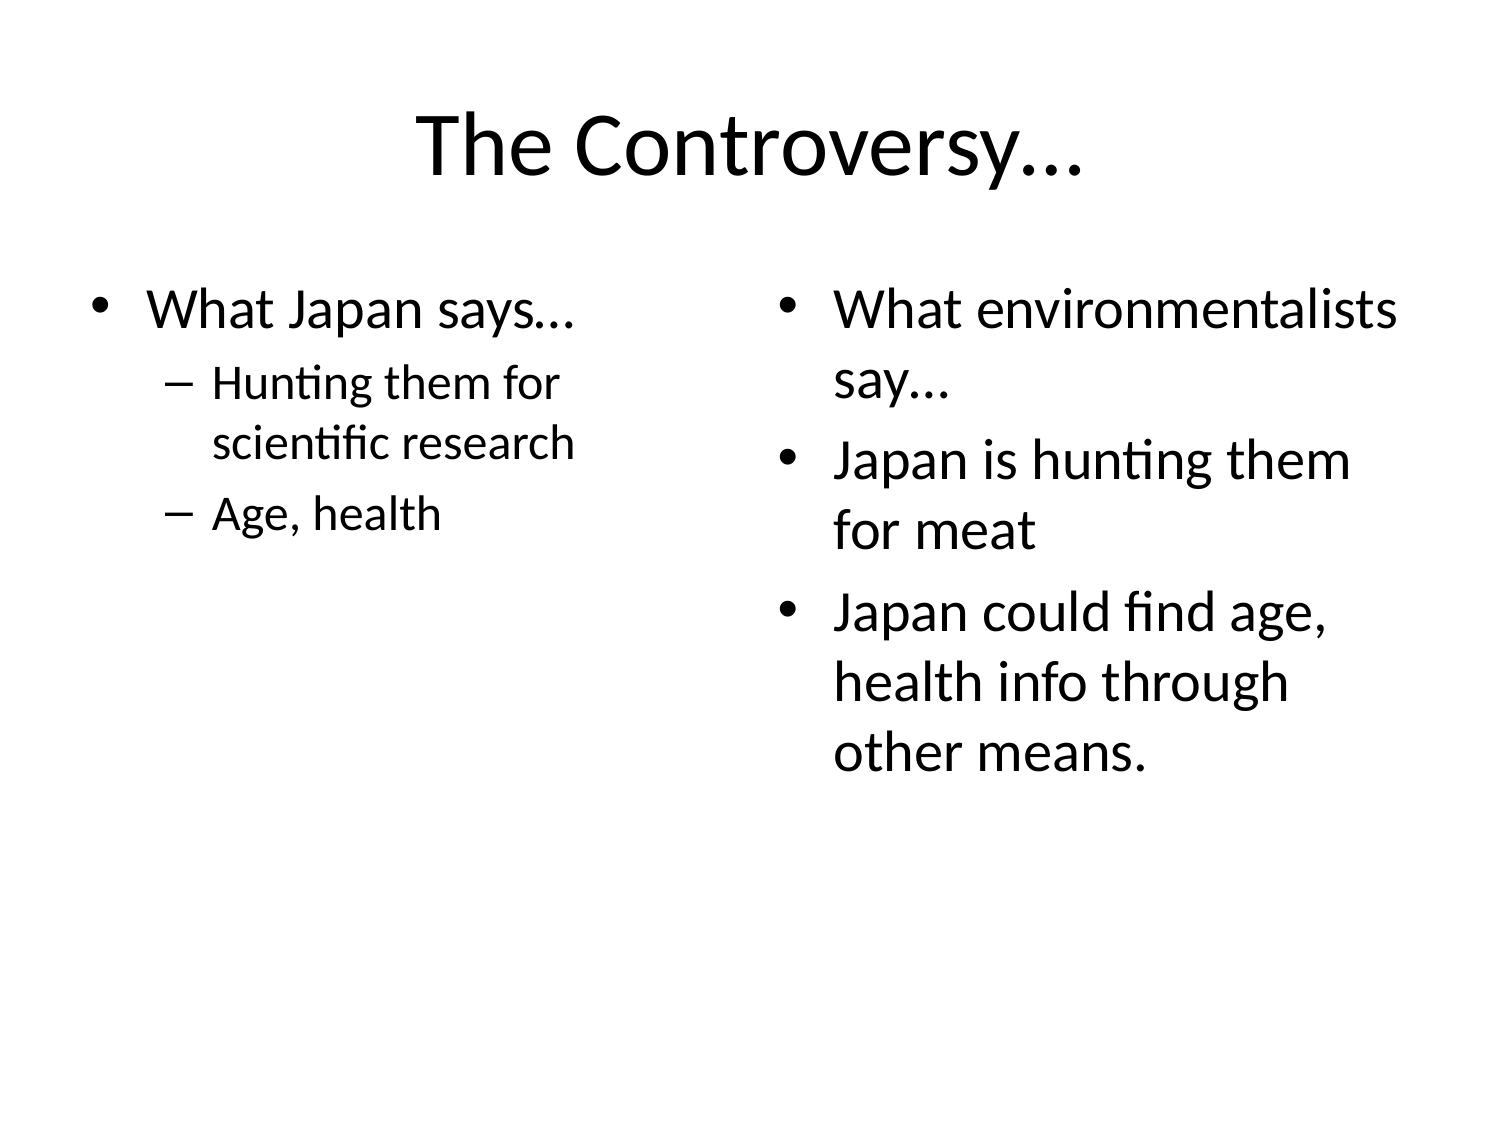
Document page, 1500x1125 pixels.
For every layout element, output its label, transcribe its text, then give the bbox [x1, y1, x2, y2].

title The Controversy… [75, 45, 1425, 233]
list What environmentalists say… Japan is hunting them for meat Japan could find age, health info through other means. [762, 262, 1425, 1005]
list What Japan says… Hunting them for scientific research Age, health [75, 262, 738, 1005]
